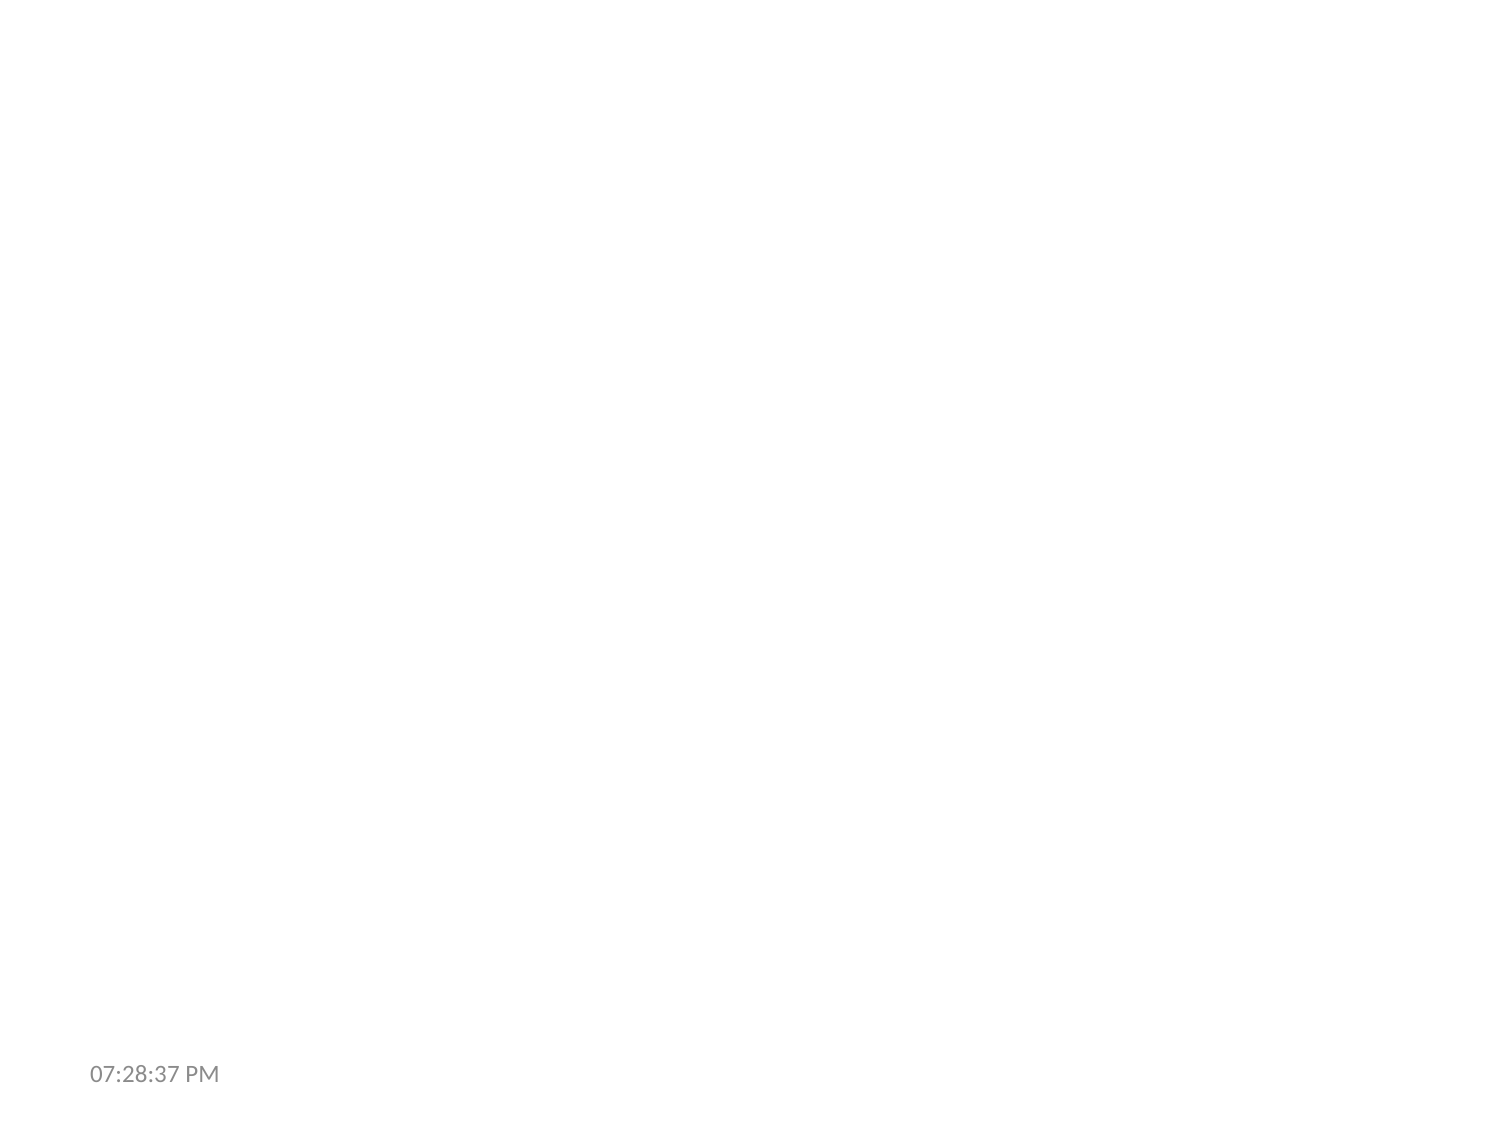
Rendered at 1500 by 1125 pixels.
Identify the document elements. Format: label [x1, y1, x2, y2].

slide_number [75, 1042, 425, 1103]
